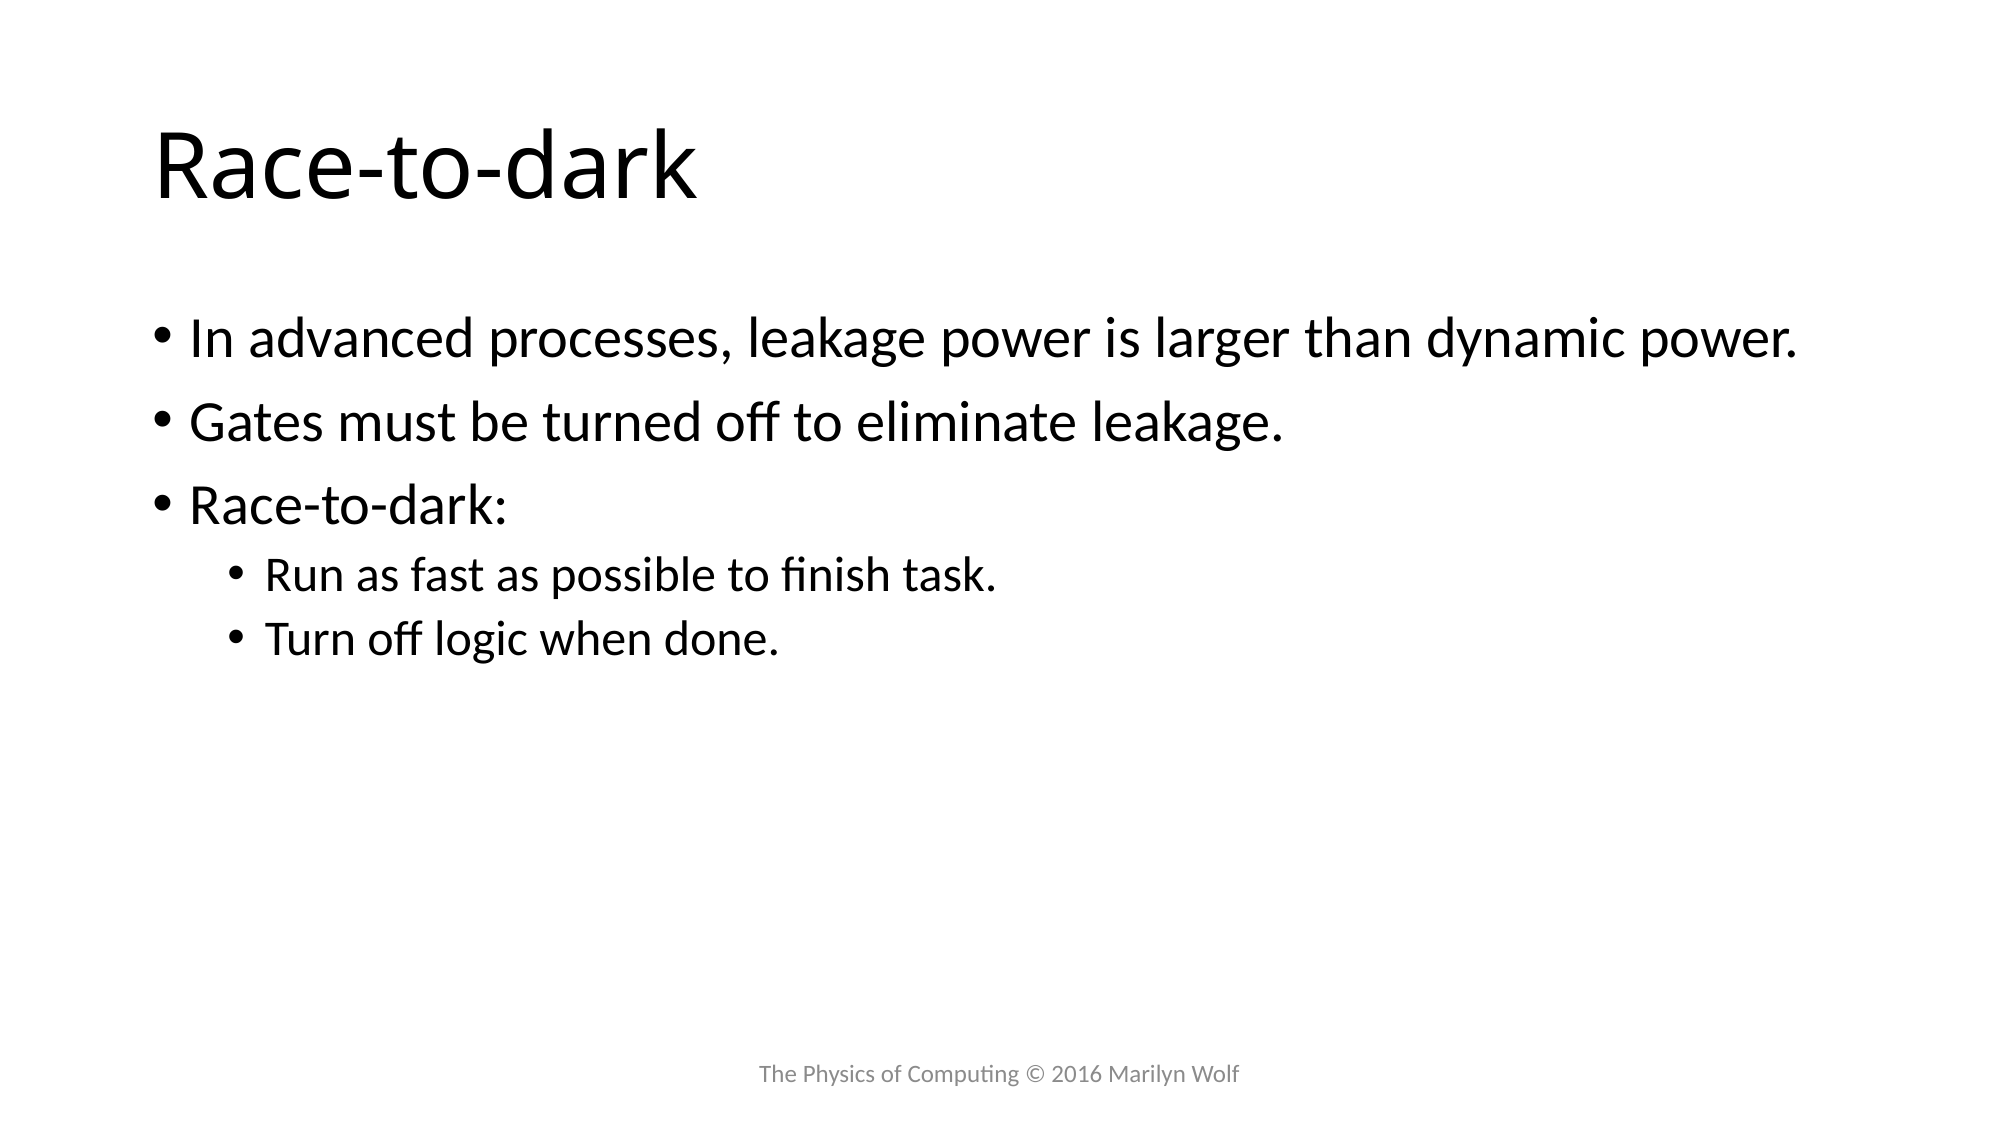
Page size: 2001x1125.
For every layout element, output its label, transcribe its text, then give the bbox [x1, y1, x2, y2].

list In advanced processes, leakage power is larger than dynamic power. Gates must be turned off to eliminate leakage. Race-to-dark: Run as fast as possible to finish task. Turn off logic when done. [137, 299, 1863, 1014]
title Race-to-dark [137, 59, 1863, 278]
footer The Physics of Computing © 2016 Marilyn Wolf [662, 1042, 1338, 1103]
